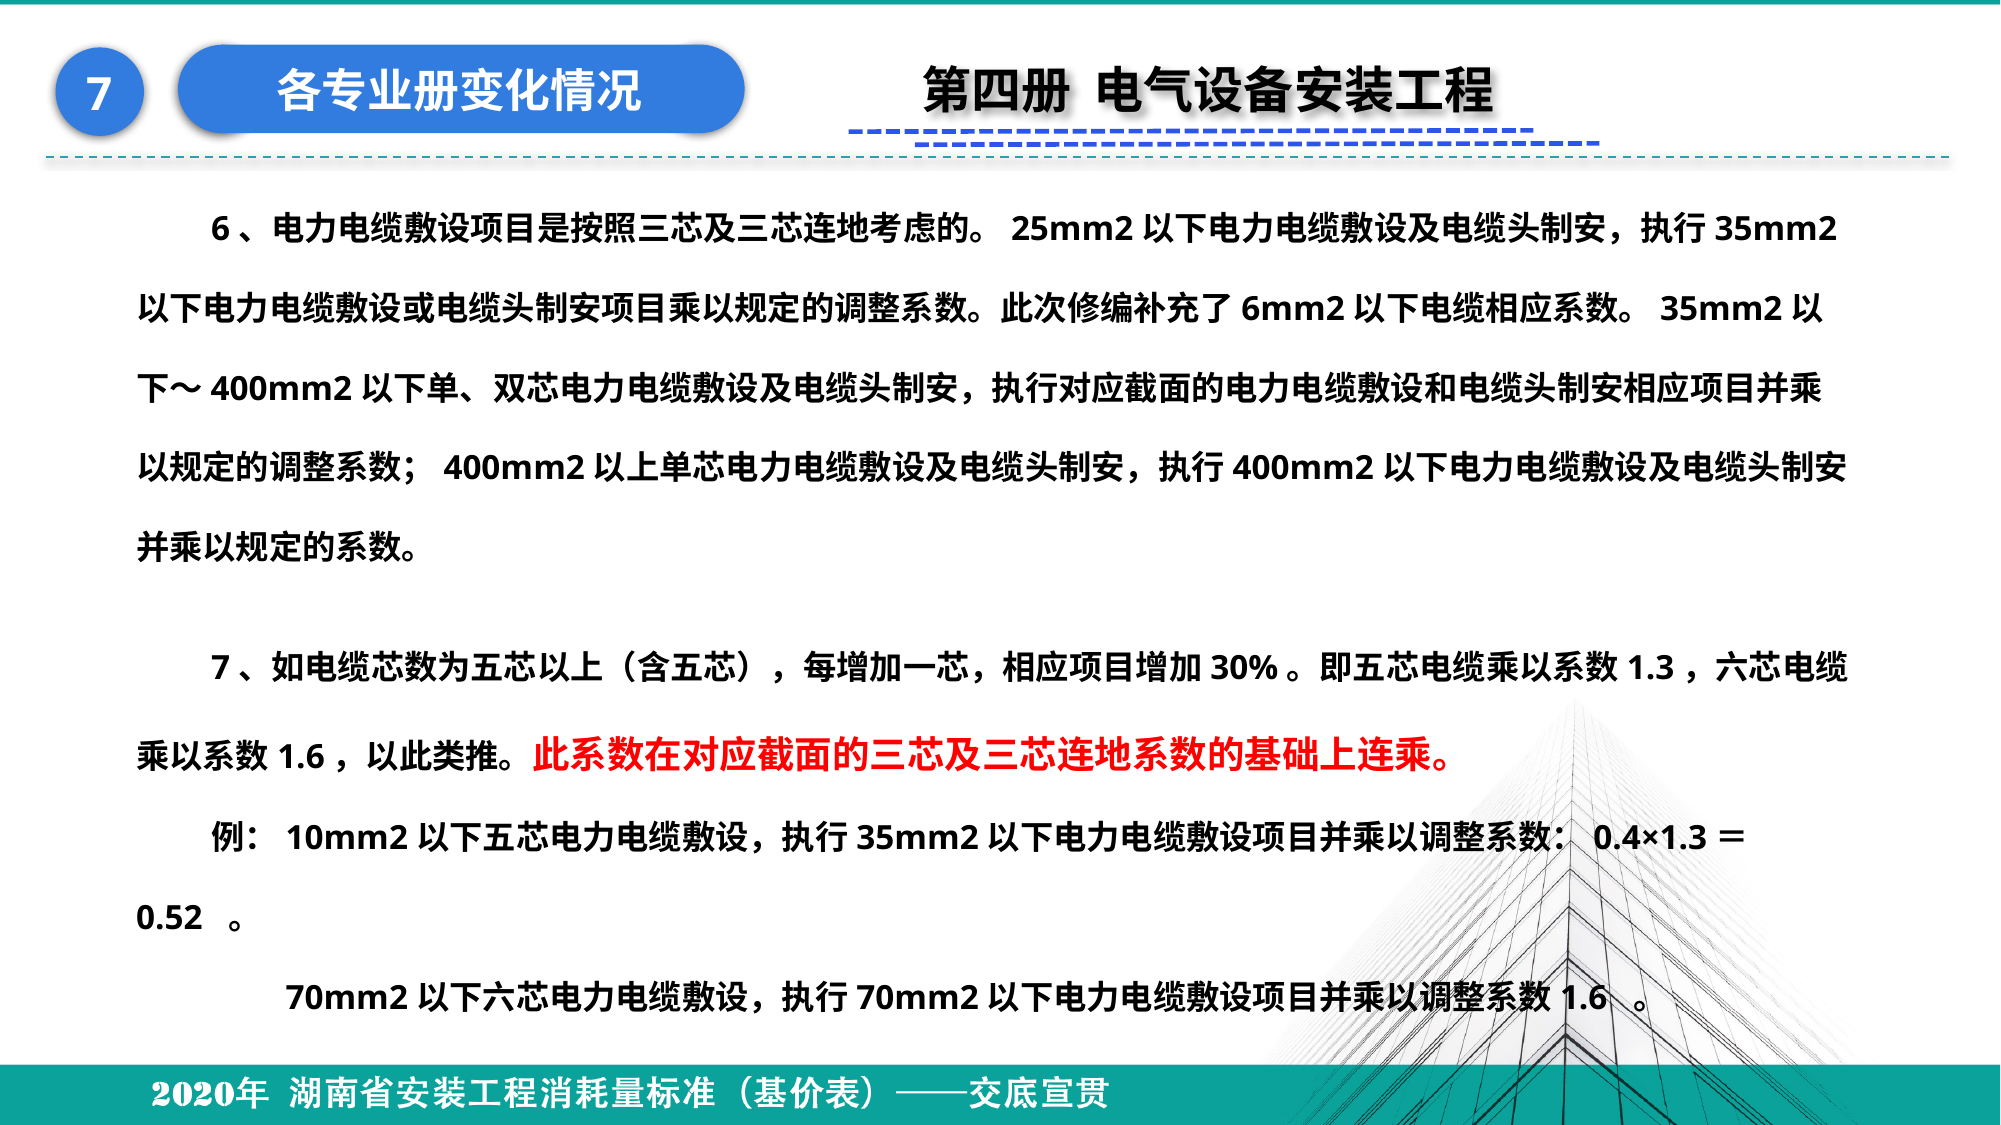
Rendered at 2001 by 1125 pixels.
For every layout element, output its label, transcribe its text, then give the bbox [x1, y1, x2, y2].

text_box 6、电力电缆敷设项目是按照三芯及三芯连地考虑的。25mm2以下电力电缆敷设及电缆头制安，执行35mm2以下电力电缆敷设或电缆头制安项目乘以规定的调整系数。此次修编补充了6mm2以下电缆相应系数。35mm2以下～400mm2以下单、双芯电力电缆敷设及电缆头制安，执行对应截面的电力电缆敷设和电缆头制安相应项目并乘以规定的调整系数；400mm2以上单芯电力电缆敷设及电缆头制安，执行400mm2以下电力电缆敷设及电缆头制安并乘以规定的系数。 7、如电缆芯数为五芯以上（含五芯），每增加一芯，相应项目增加30%。即五芯电缆乘以系数1.3，六芯电缆乘以系数1.6，以此类推。此系数在对应截面的三芯及三芯连地系数的基础上连乘。 例：10mm2以下五芯电力电缆敷设，执行35mm2以下电力电缆敷设项目并乘以调整系数：0.4×1.3＝0.52 。 70mm2以下六芯电力电缆敷设，执行70mm2以下电力电缆敷设项目并乘以调整系数1.6 。 [121, 159, 1864, 1024]
picture [0, 0, 2001, 1125]
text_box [45, 44, 1955, 158]
slide_number [1918, 0, 2000, 52]
